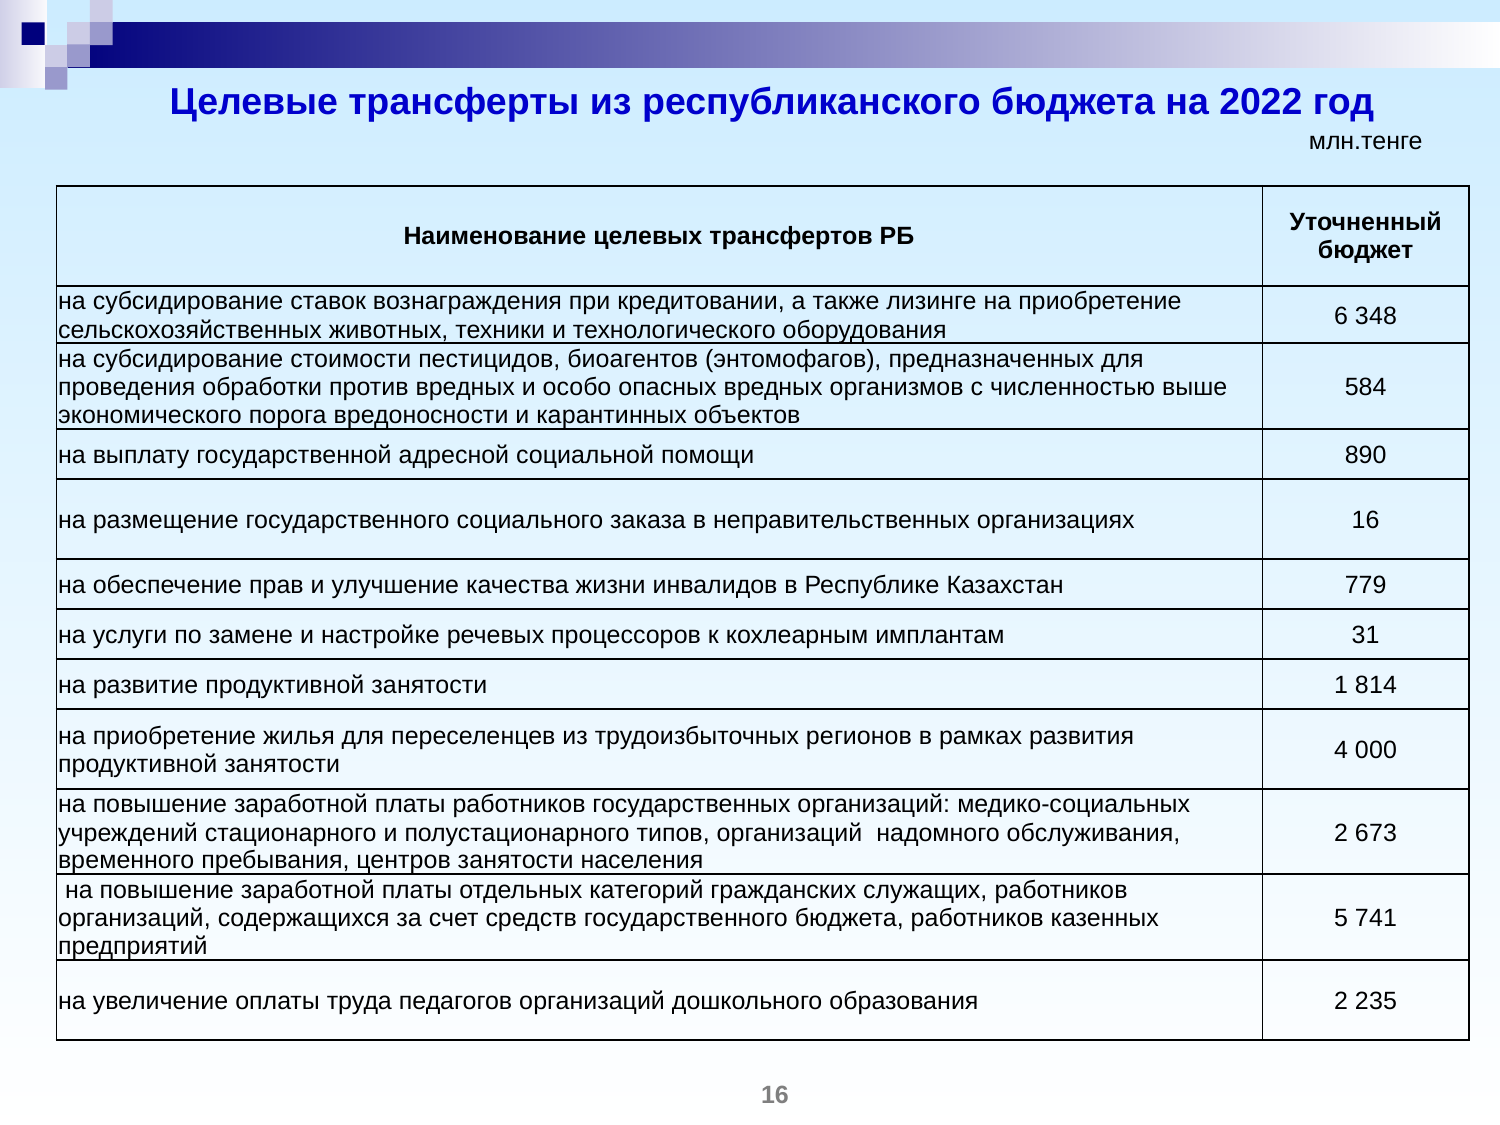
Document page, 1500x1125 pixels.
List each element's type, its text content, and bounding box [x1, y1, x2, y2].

table_cell 5 741 [1263, 875, 1468, 959]
table_cell на обеспечение прав и улучшение качества жизни инвалидов в Республике Казахстан [57, 560, 1262, 608]
table_cell на субсидирование ставок вознаграждения при кредитовании, а также лизинге на приобретение сельскохозяйственных животных, техники и технологического оборудования [57, 287, 1262, 342]
table_cell 2 235 [1263, 961, 1468, 1039]
table_cell 4 000 [1263, 710, 1468, 788]
table_header Наименование целевых трансфертов РБ [57, 187, 1262, 285]
table_cell на повышение заработной платы отдельных категорий гражданских служащих, работников организаций, содержащихся за счет средств государственного бюджета, работников казенных предприятий [57, 875, 1262, 959]
text_box 16 [625, 1062, 925, 1125]
table_header Уточненный бюджет [1263, 187, 1468, 285]
table_cell 584 [1263, 344, 1468, 428]
table_cell 31 [1263, 610, 1468, 658]
table_cell на повышение заработной платы работников государственных организаций: медико-социальных учреждений стационарного и полустационарного типов, организаций надомного обслуживания, временного пребывания, центров занятости населения [57, 790, 1262, 873]
table_cell на размещение государственного социального заказа в неправительственных организациях [57, 480, 1262, 558]
table_cell 1 814 [1263, 660, 1468, 708]
title Целевые трансферты из республиканского бюджета на 2022 год [56, 68, 1488, 131]
table_cell 2 673 [1263, 790, 1468, 873]
table_cell на развитие продуктивной занятости [57, 660, 1262, 708]
table_cell 779 [1263, 560, 1468, 608]
table_cell на субсидирование стоимости пестицидов, биоагентов (энтомофагов), предназначенных для проведения обработки против вредных и особо опасных вредных организмов с численностью выше экономического порога вредоносности и карантинных объектов [57, 344, 1262, 428]
table_cell 6 348 [1263, 287, 1468, 342]
text_box млн.тенге [1262, 116, 1469, 162]
table_cell 890 [1263, 430, 1468, 478]
table_cell 16 [1263, 480, 1468, 558]
table_cell на приобретение жилья для переселенцев из трудоизбыточных регионов в рамках развития продуктивной занятости [57, 710, 1262, 788]
table_cell на увеличение оплаты труда педагогов организаций дошкольного образования [57, 961, 1262, 1039]
table_cell на услуги по замене и настройке речевых процессоров к кохлеарным имплантам [57, 610, 1262, 658]
table_cell на выплату государственной адресной социальной помощи [57, 430, 1262, 478]
